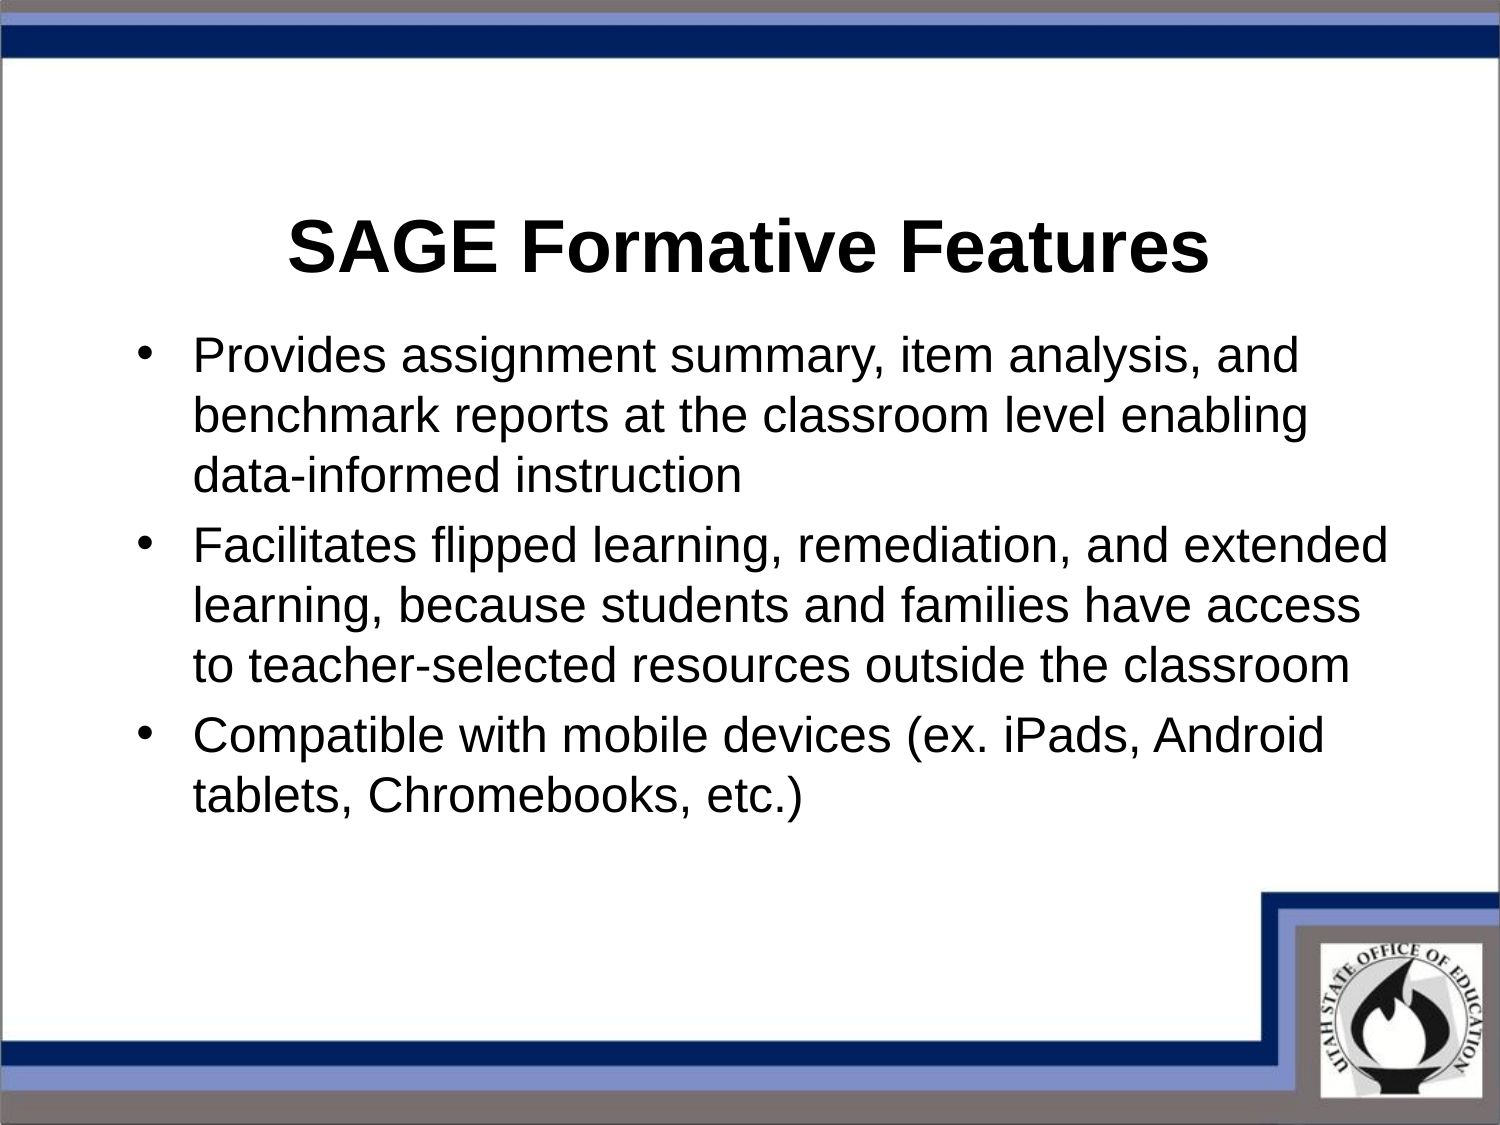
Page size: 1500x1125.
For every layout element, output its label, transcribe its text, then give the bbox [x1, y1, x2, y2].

list Provides assignment summary, item analysis, and benchmark reports at the classroom level enabling data-informed instruction Facilitates flipped learning, remediation, and extended learning, because students and families have access to teacher-selected resources outside the classroom Compatible with mobile devices (ex. iPads, Android tablets, Chromebooks, etc.) [121, 314, 1416, 851]
picture [0, 0, 1500, 1125]
title SAGE Formative Features [103, 185, 1397, 301]
